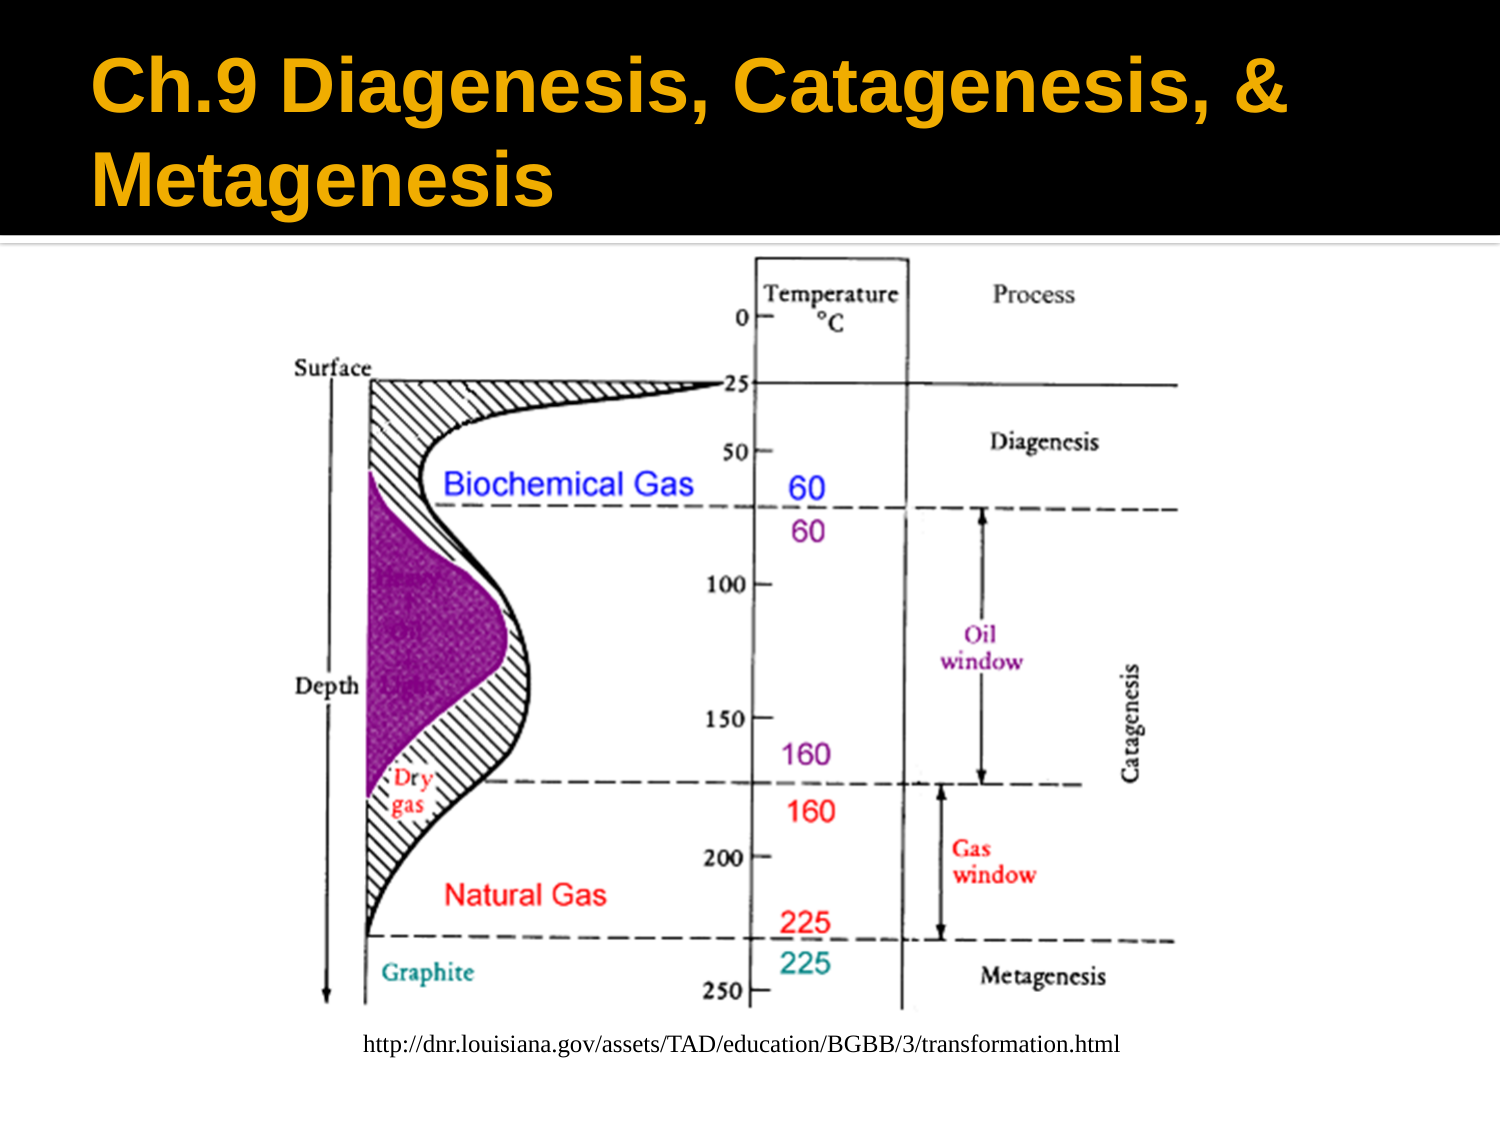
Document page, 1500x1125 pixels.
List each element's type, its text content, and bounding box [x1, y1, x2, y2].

picture [289, 251, 1180, 1014]
text_box http://dnr.louisiana.gov/assets/TAD/education/BGBB/3/transformation.html [348, 1020, 1267, 1065]
title Ch.9 Diagenesis, Catagenesis, & Metagenesis [75, 25, 1425, 231]
